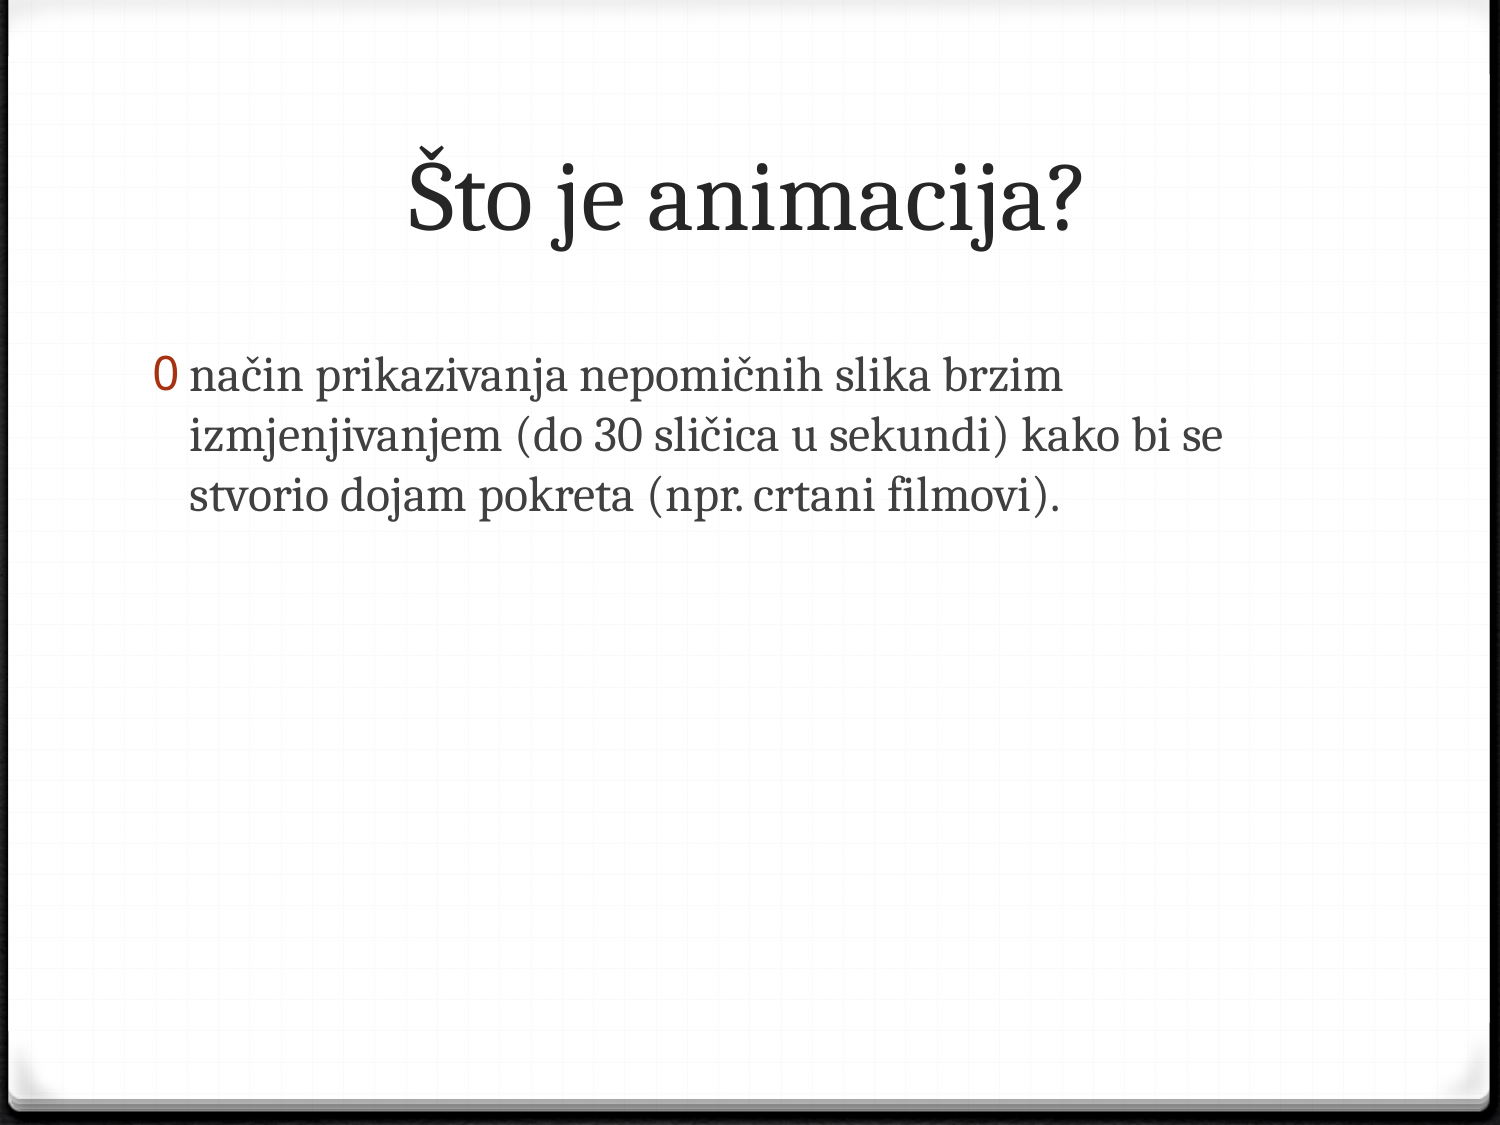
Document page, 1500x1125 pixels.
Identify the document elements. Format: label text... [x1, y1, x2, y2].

list način prikazivanja nepomičnih slika brzim izmjenjivanjem (do 30 sličica u sekundi) kako bi se stvorio dojam pokreta (npr. crtani filmovi). [137, 334, 1363, 983]
title Što je animacija? [90, 71, 1410, 309]
picture [0, 0, 1500, 1125]
